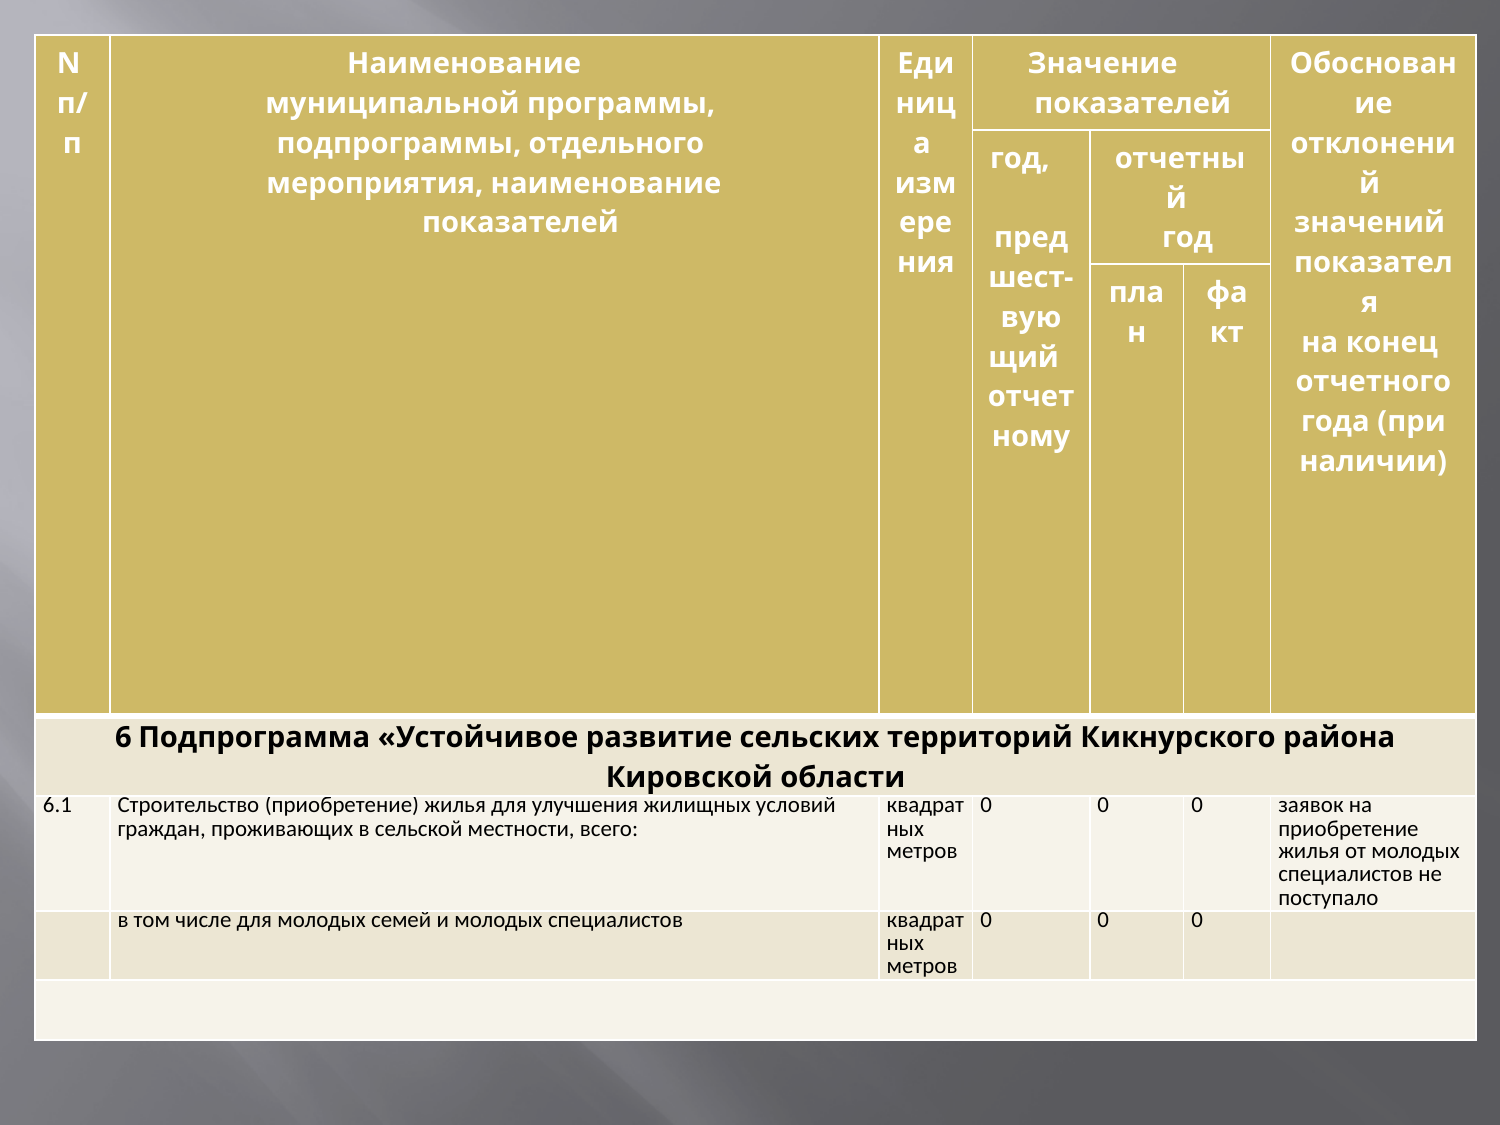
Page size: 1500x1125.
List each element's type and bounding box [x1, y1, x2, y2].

table_cell [1271, 797, 1475, 910]
table_cell [1271, 912, 1475, 979]
table_header [973, 36, 1270, 129]
table_cell [880, 797, 972, 910]
table_cell [1091, 131, 1270, 263]
table_cell [1184, 912, 1270, 979]
table_header [1271, 36, 1475, 713]
table_cell [111, 912, 878, 979]
table_header [111, 36, 878, 713]
table_cell [36, 981, 1475, 1039]
table_cell [973, 912, 1089, 979]
table_cell [36, 797, 109, 910]
table_cell [973, 131, 1089, 713]
table_header [880, 36, 972, 713]
table_cell [1091, 265, 1183, 713]
table_cell [111, 797, 878, 910]
table_cell [1184, 797, 1270, 910]
table_cell [1184, 265, 1270, 713]
table_cell [1091, 912, 1183, 979]
table_cell [36, 912, 109, 979]
table_cell [1091, 797, 1183, 910]
table_header [36, 36, 109, 713]
table_cell [36, 719, 1475, 795]
table_cell [973, 797, 1089, 910]
table_cell [880, 912, 972, 979]
